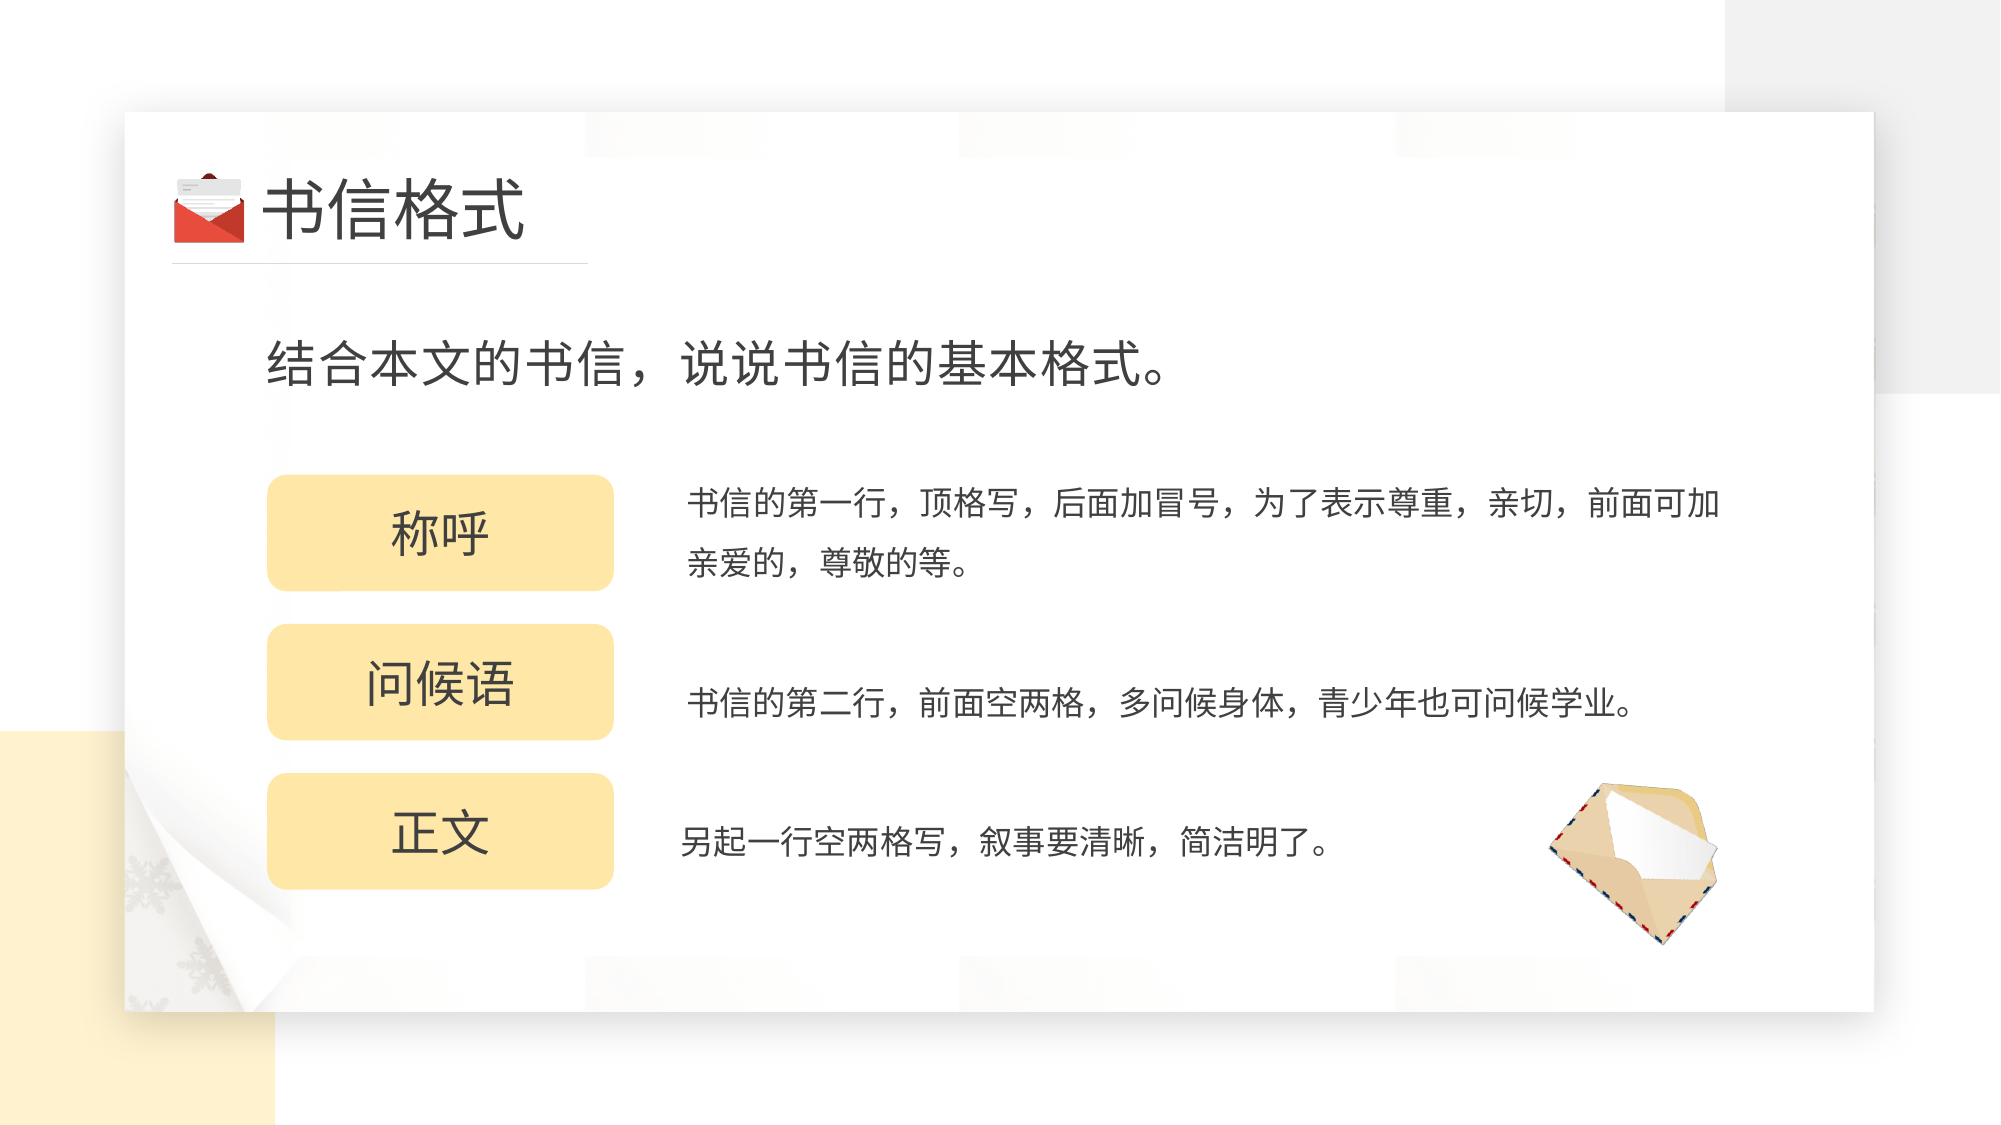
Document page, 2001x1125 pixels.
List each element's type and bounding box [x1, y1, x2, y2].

picture [124, 112, 1876, 1012]
text_box [0, 0, 2000, 1125]
